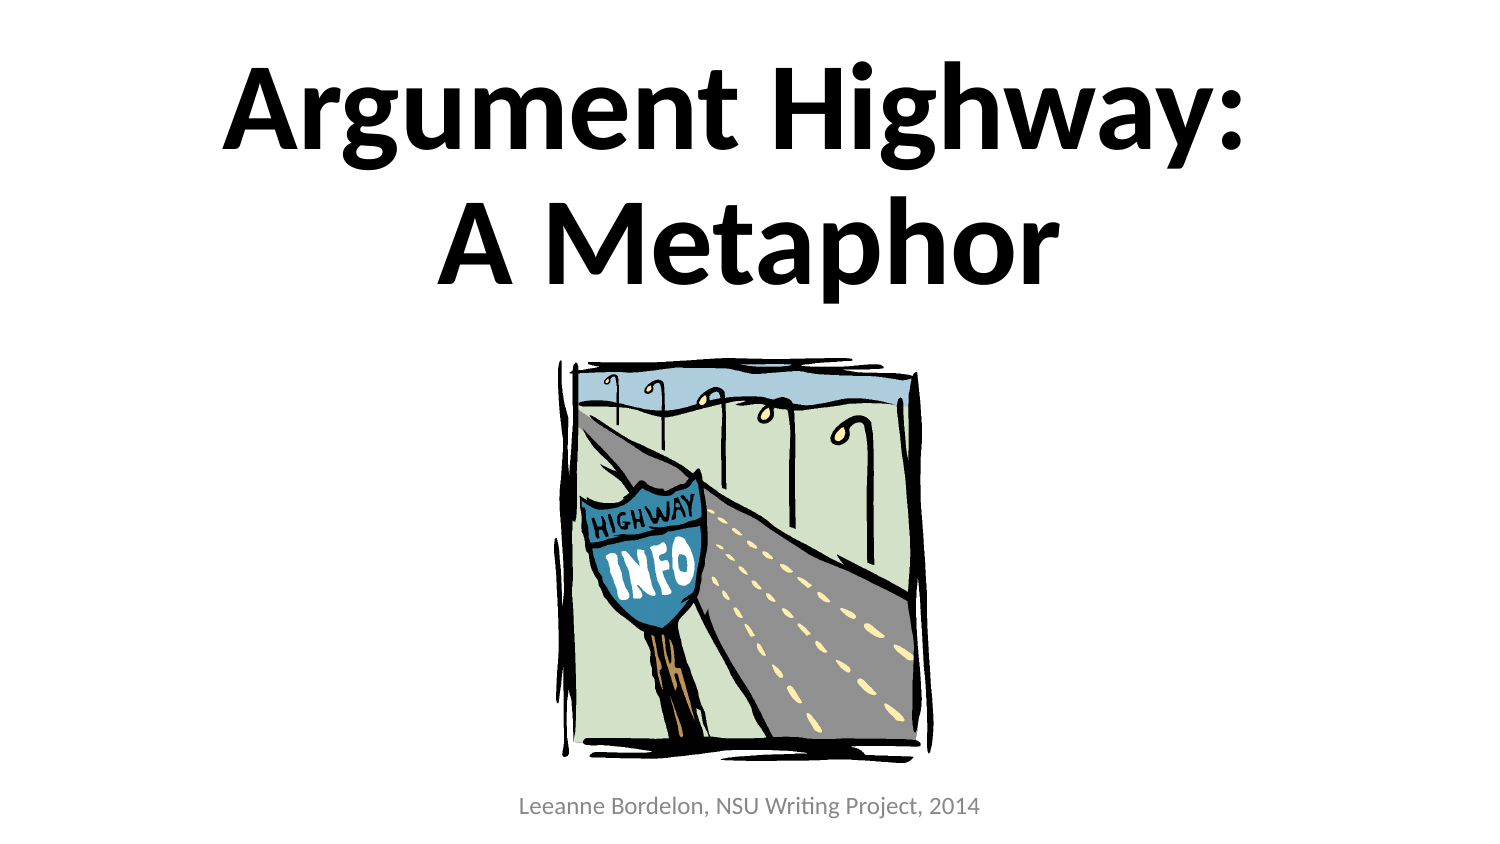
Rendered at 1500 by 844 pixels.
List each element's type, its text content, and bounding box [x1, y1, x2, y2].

title Argument Highway: A Metaphor [187, 103, 1313, 320]
picture [552, 355, 934, 764]
footer Leeanne Bordelon, NSU Writing Project, 2014 [496, 787, 1004, 822]
